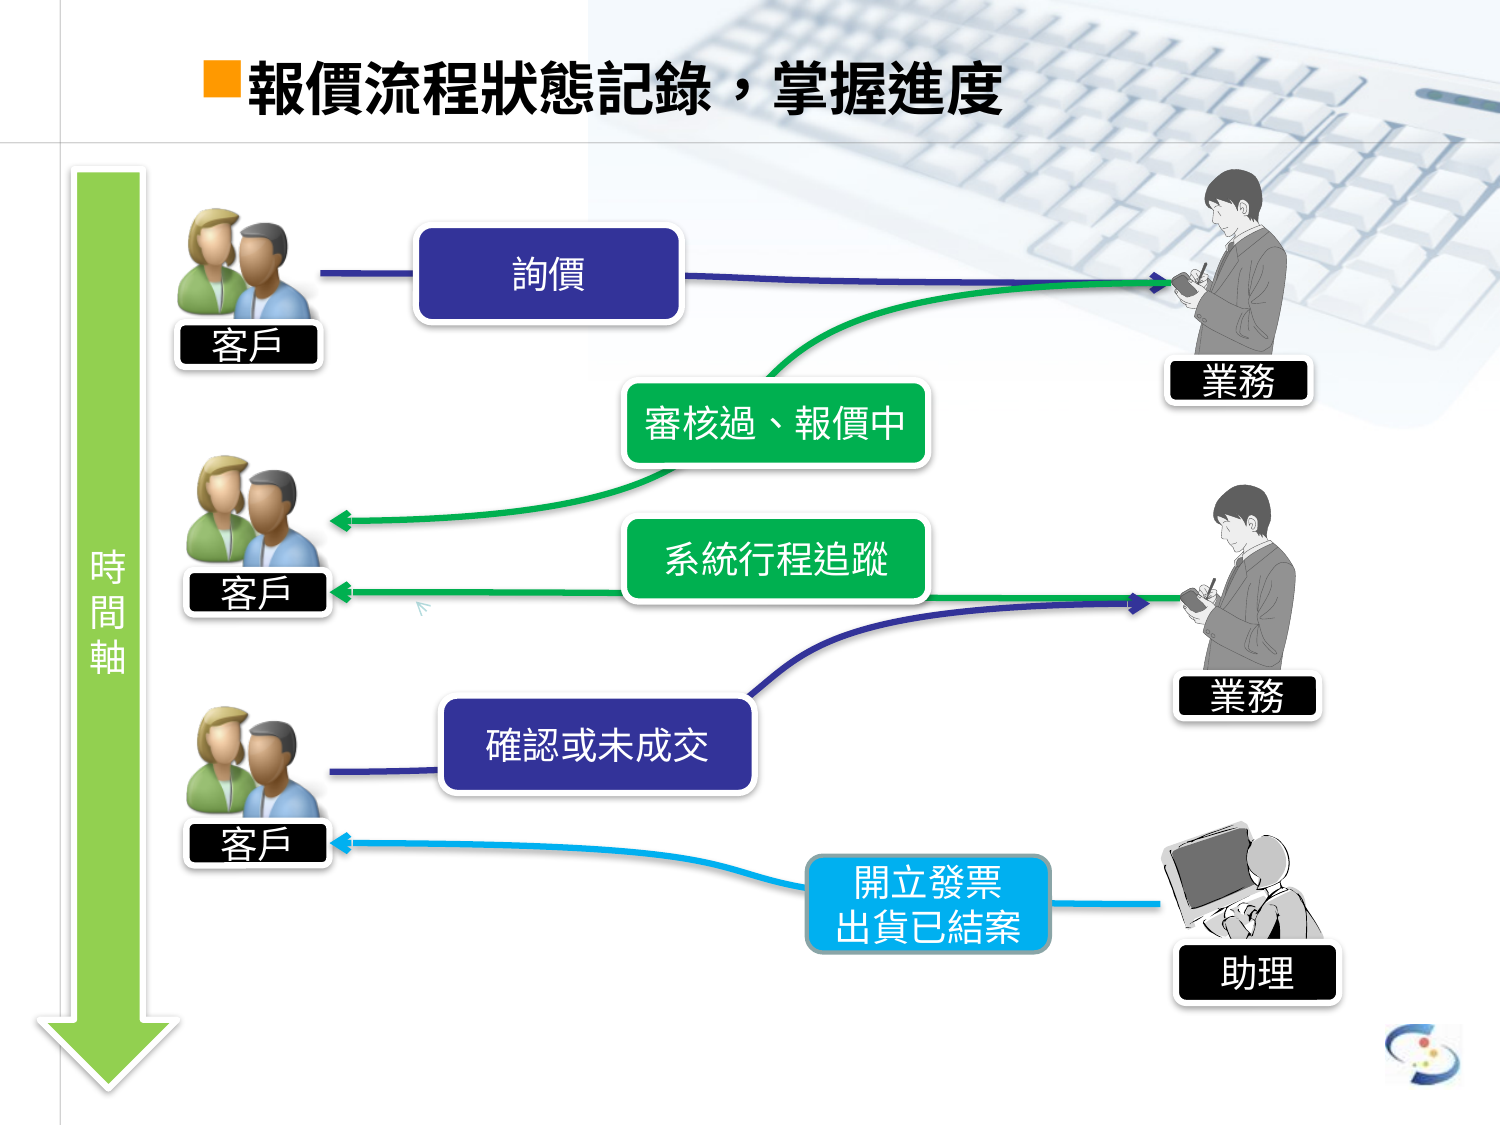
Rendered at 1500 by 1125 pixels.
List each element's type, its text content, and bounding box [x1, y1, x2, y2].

text_box 詢價 [412, 221, 685, 271]
picture [588, 0, 1500, 142]
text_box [329, 842, 1161, 905]
text_box 開立發票 出貨已結案 [804, 912, 1053, 955]
picture [1385, 1024, 1465, 1090]
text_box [1160, 820, 1340, 1004]
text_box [329, 282, 1172, 522]
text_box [186, 698, 330, 866]
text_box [329, 603, 1151, 773]
picture [588, 144, 1500, 457]
text_box 確認或未成交 [438, 780, 758, 797]
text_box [1175, 484, 1320, 719]
title 報價流程狀態記錄，掌握進度 [74, 44, 1426, 144]
text_box 系統行程追蹤 [620, 531, 932, 590]
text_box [329, 591, 1181, 599]
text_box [186, 447, 330, 615]
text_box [1167, 169, 1311, 403]
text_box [320, 273, 1172, 284]
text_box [177, 199, 321, 368]
text_box 時間軸 [36, 166, 181, 1092]
